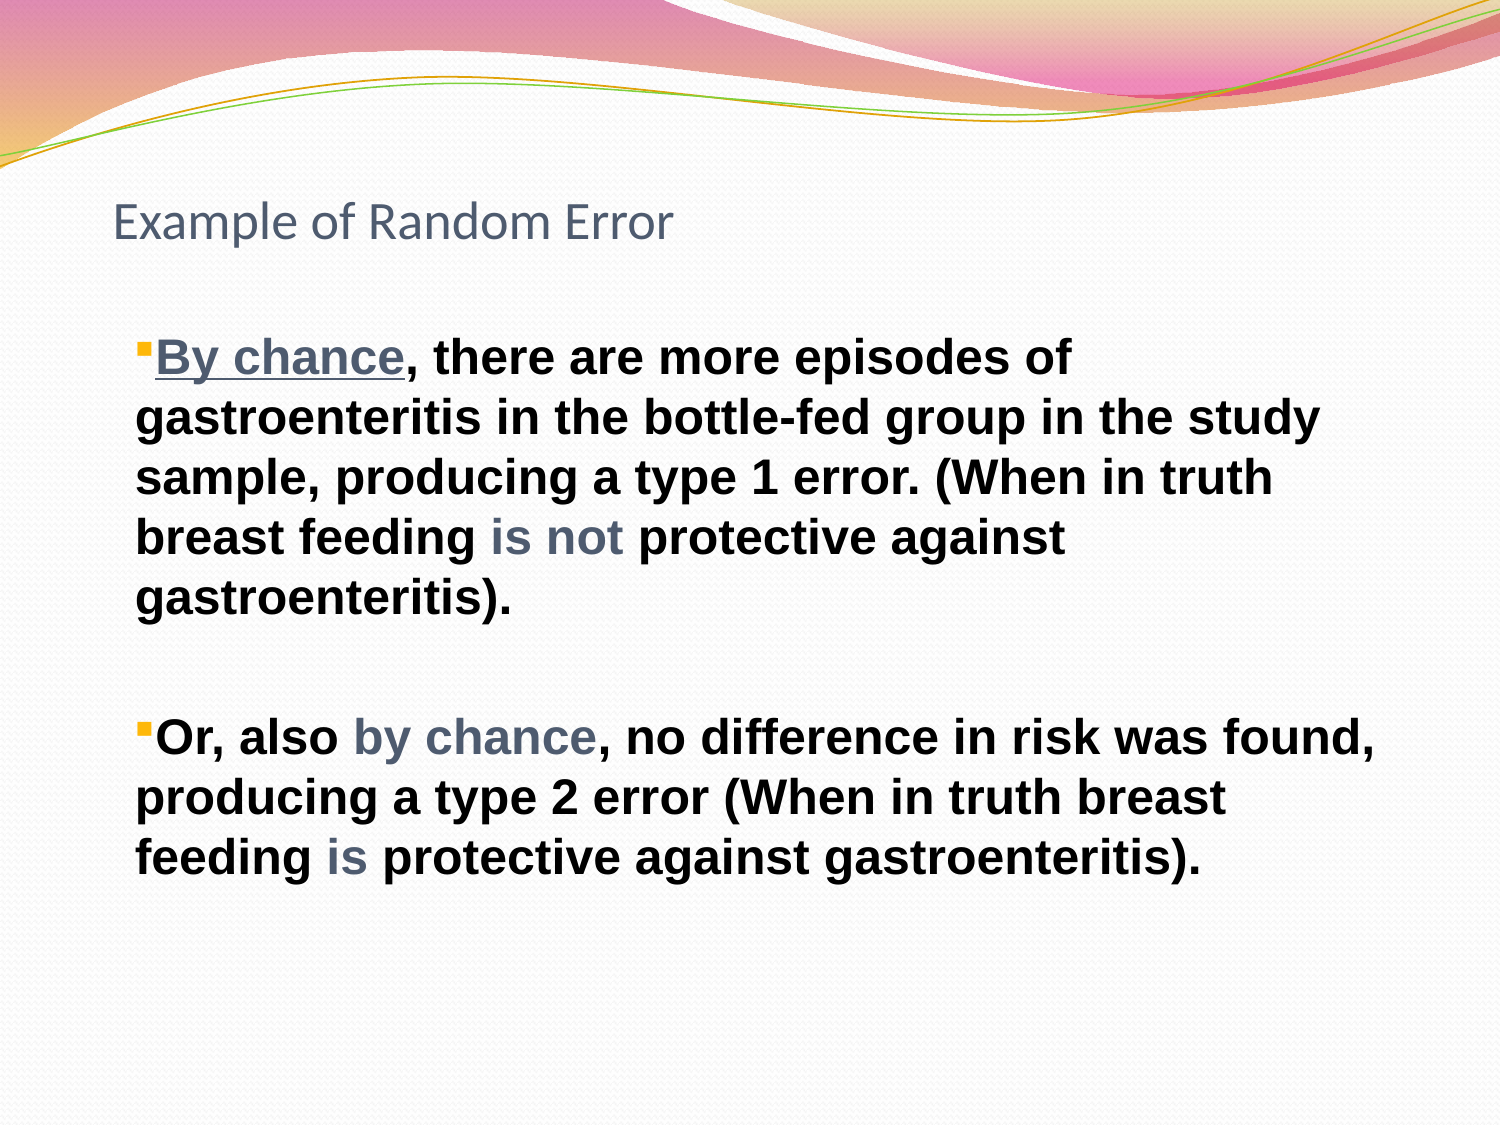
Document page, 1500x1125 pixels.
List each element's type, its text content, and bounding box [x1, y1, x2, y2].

title Example of Random Error [112, 115, 1300, 250]
list By chance, there are more episodes of gastroenteritis in the bottle-fed group in the study sample, producing a type 1 error. (When in truth breast feeding is not protective against gastroenteritis). Or, also by chance, no difference in risk was found, producing a type 2 error (When in truth breast feeding is protective against gastroenteritis). [75, 317, 1425, 1038]
